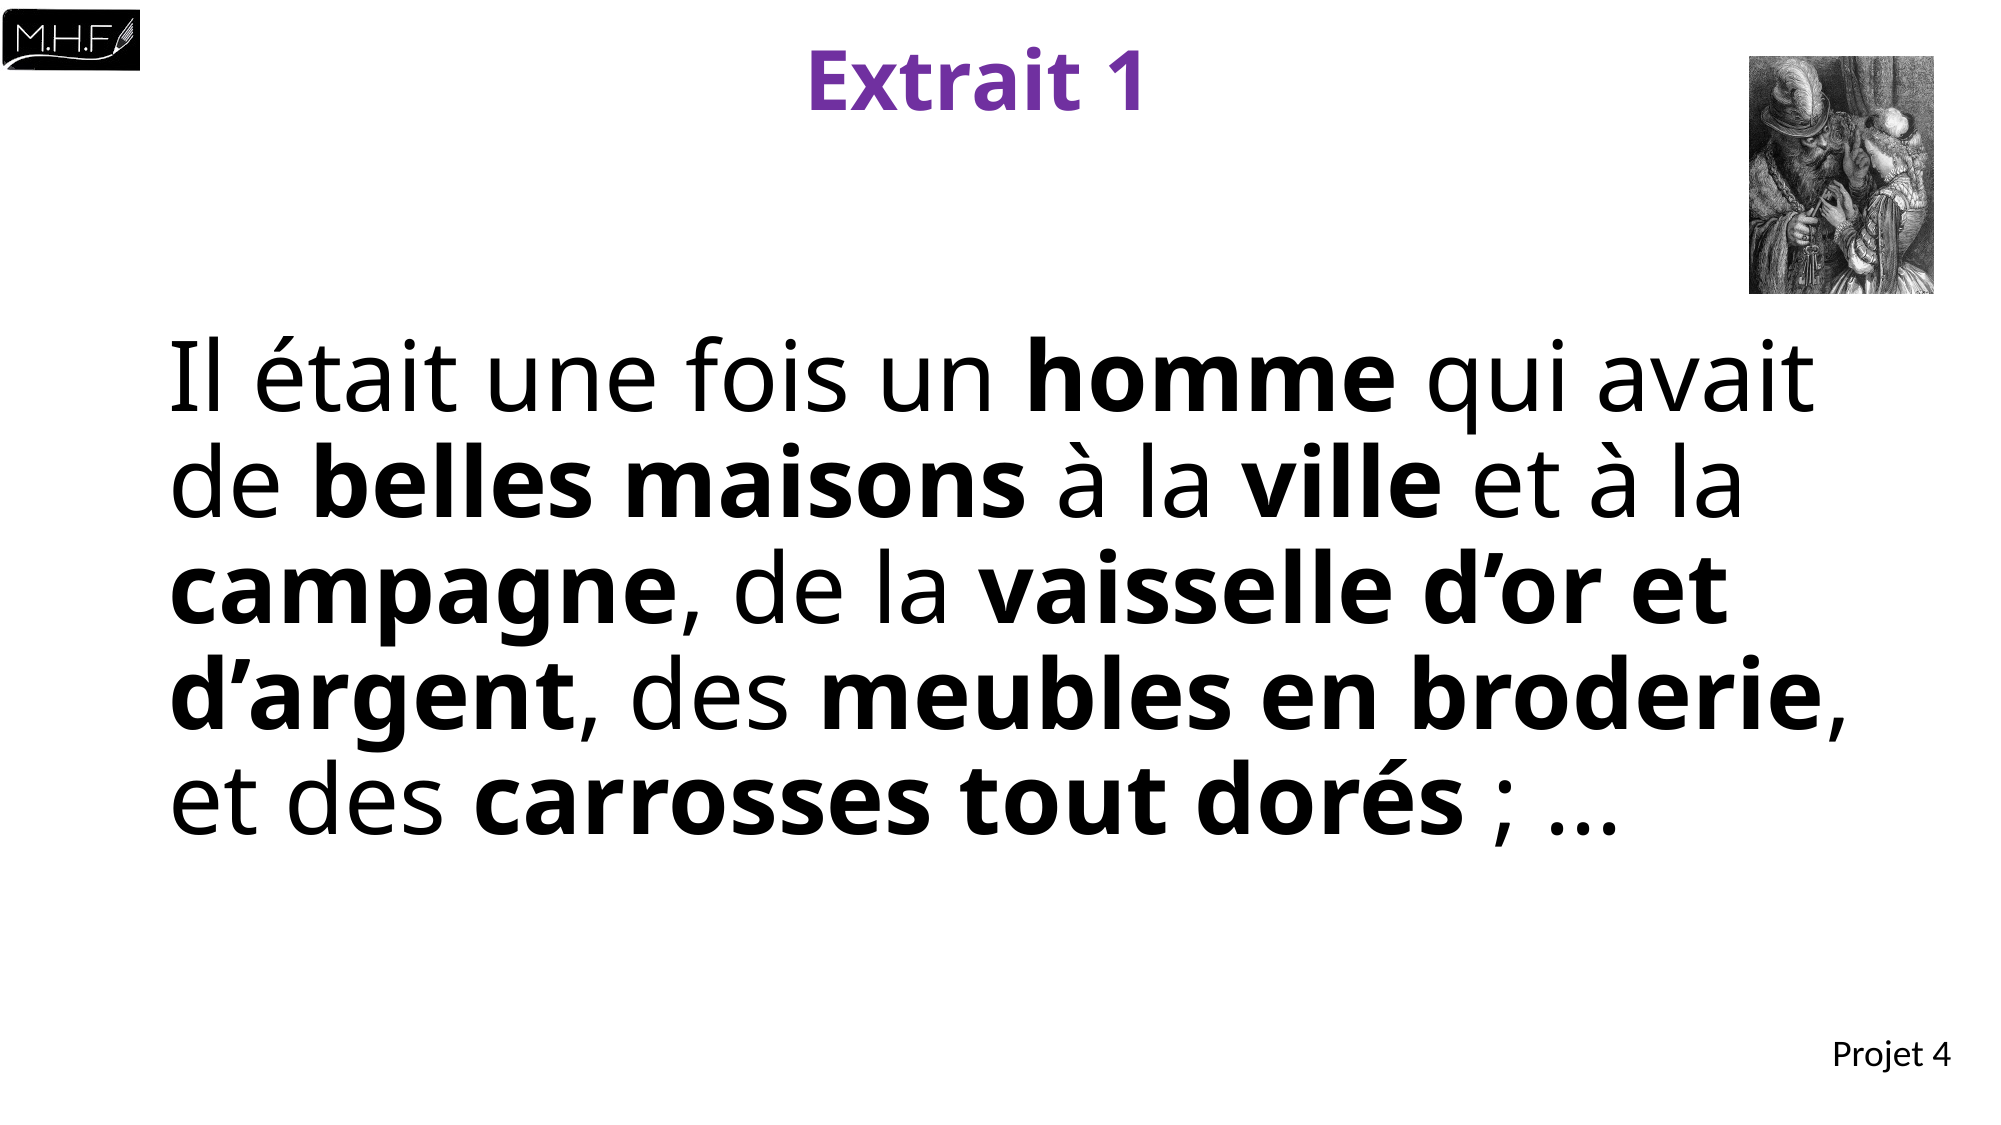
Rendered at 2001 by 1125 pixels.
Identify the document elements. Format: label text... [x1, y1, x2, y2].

list Il était une fois un homme qui avait de belles maisons à la ville et à la campagne, de la vaisselle d’or et d’argent, des meubles en broderie, et des carrosses tout dorés ; ... [153, 319, 1879, 975]
text_box Projet 4 [1362, 1021, 1967, 1082]
picture [1749, 56, 1935, 294]
picture [0, 7, 140, 74]
title Extrait 1 [373, 42, 1583, 125]
